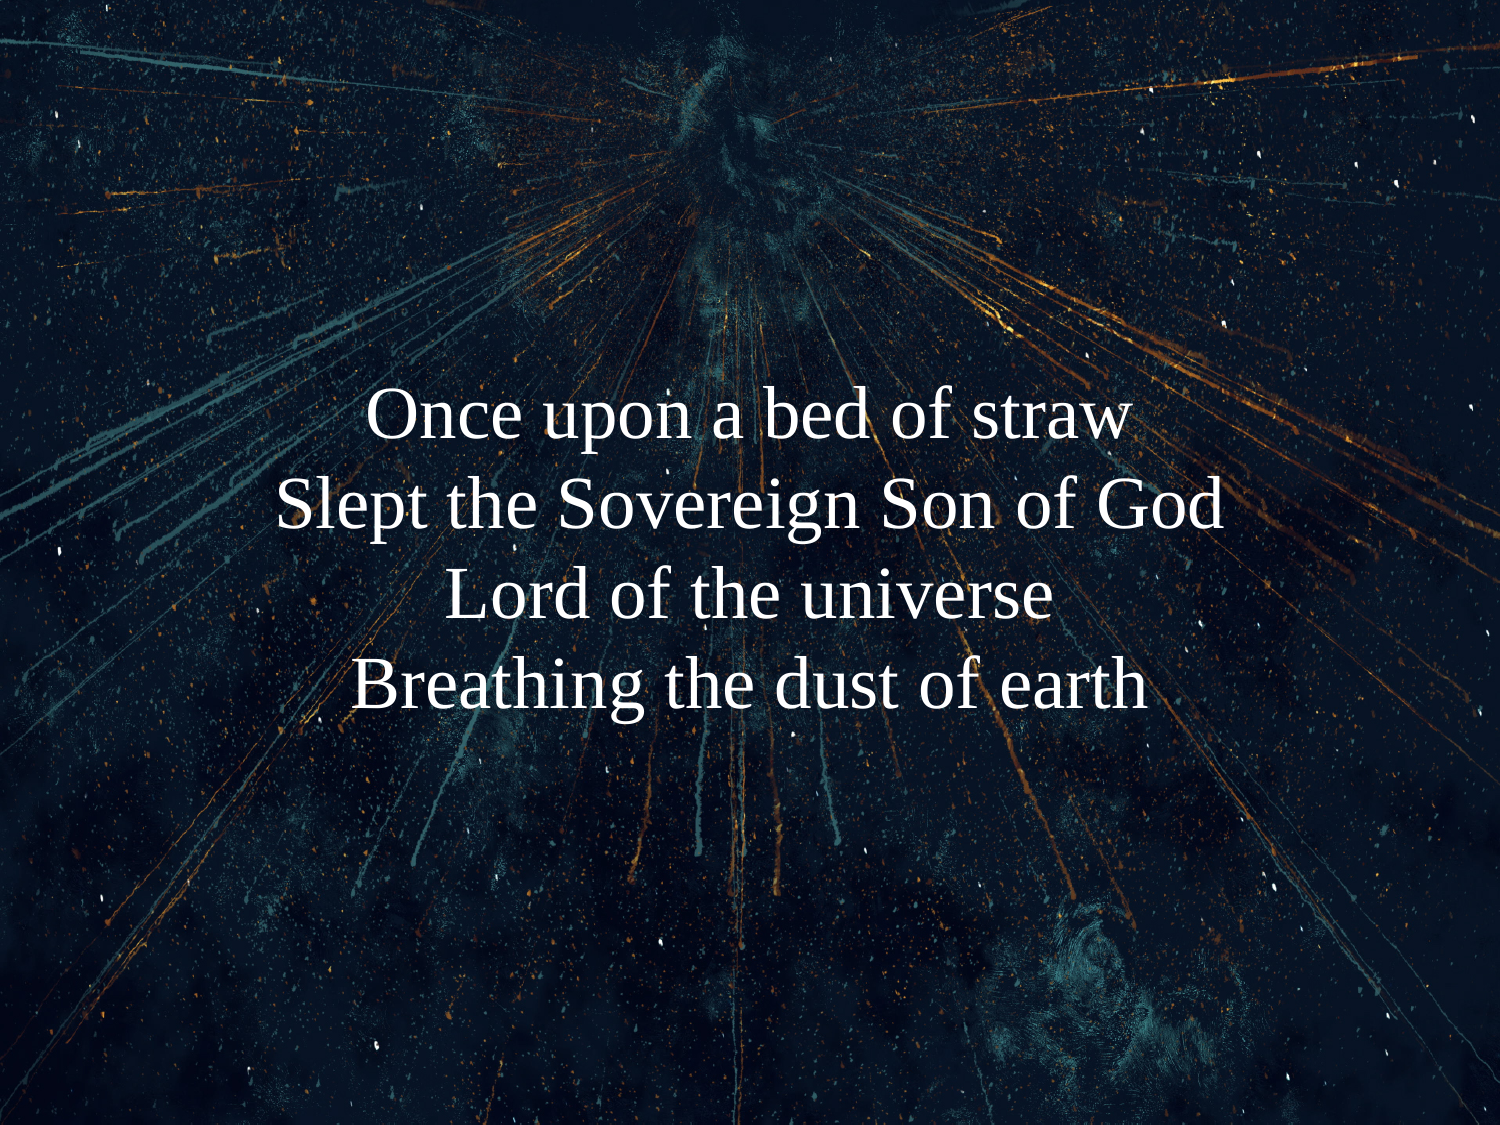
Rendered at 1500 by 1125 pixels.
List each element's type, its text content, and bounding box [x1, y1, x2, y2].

title Once upon a bed of straw Slept the Sovereign Son of God Lord of the universe Breathing the dust of earth [50, 450, 1450, 638]
picture [0, 0, 1500, 1125]
